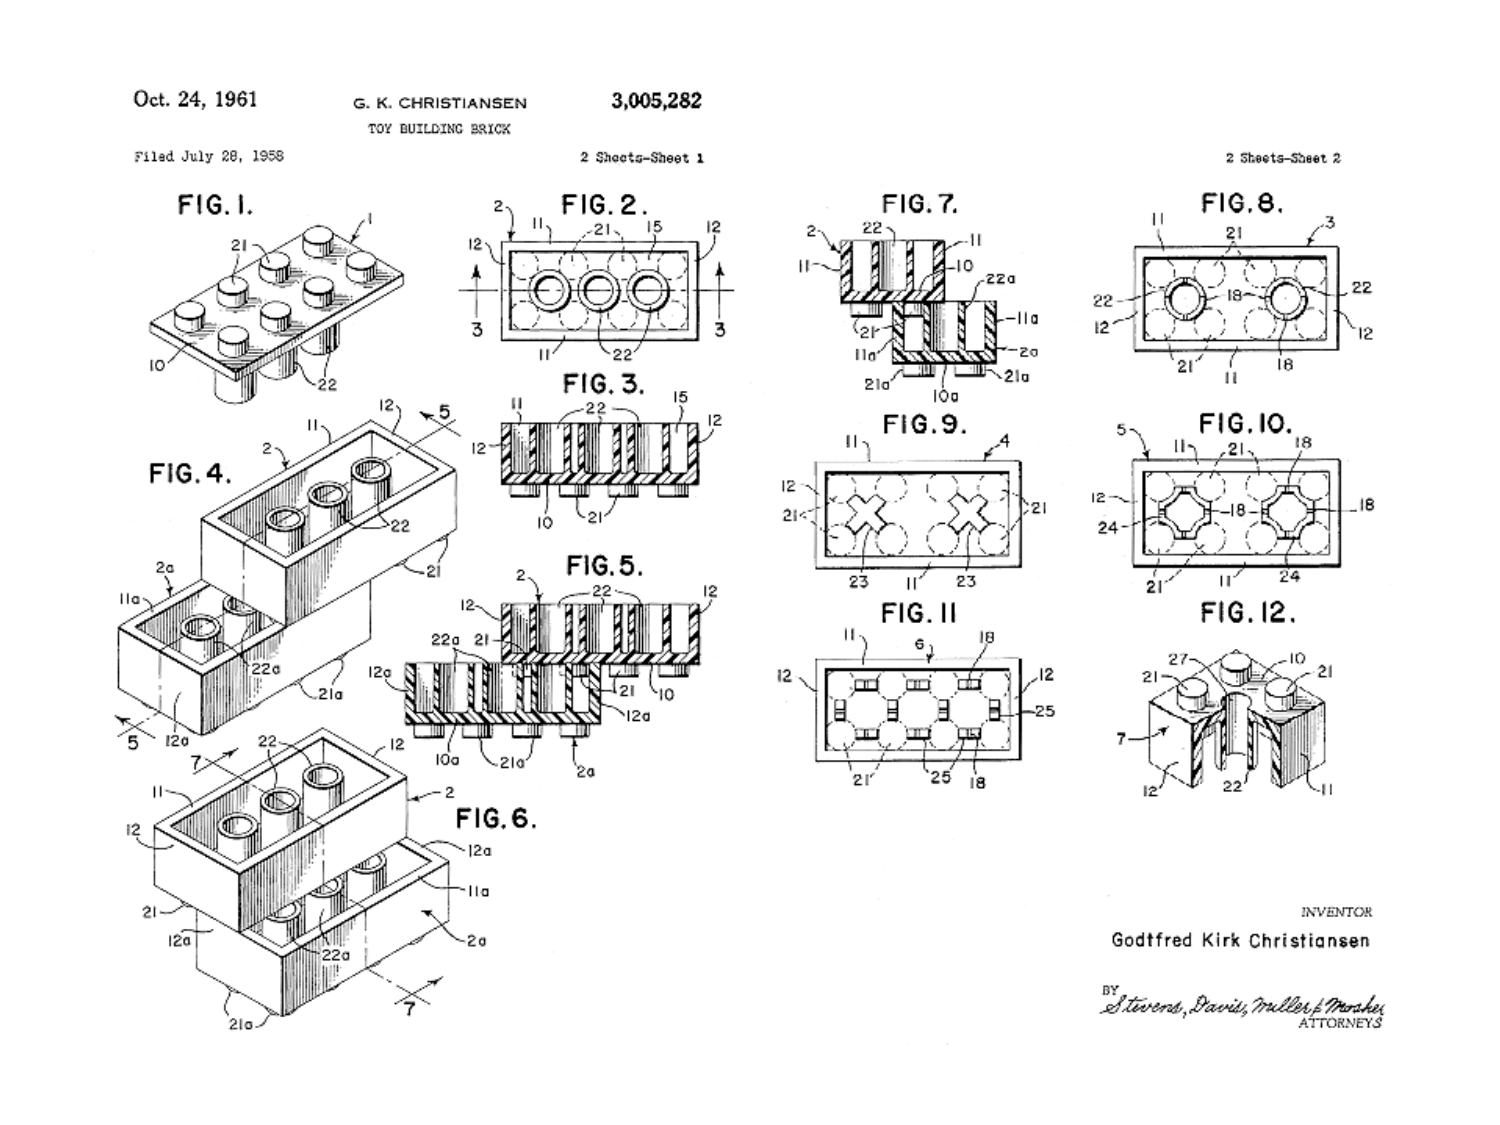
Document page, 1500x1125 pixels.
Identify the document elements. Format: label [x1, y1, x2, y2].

picture [82, 60, 1418, 1065]
